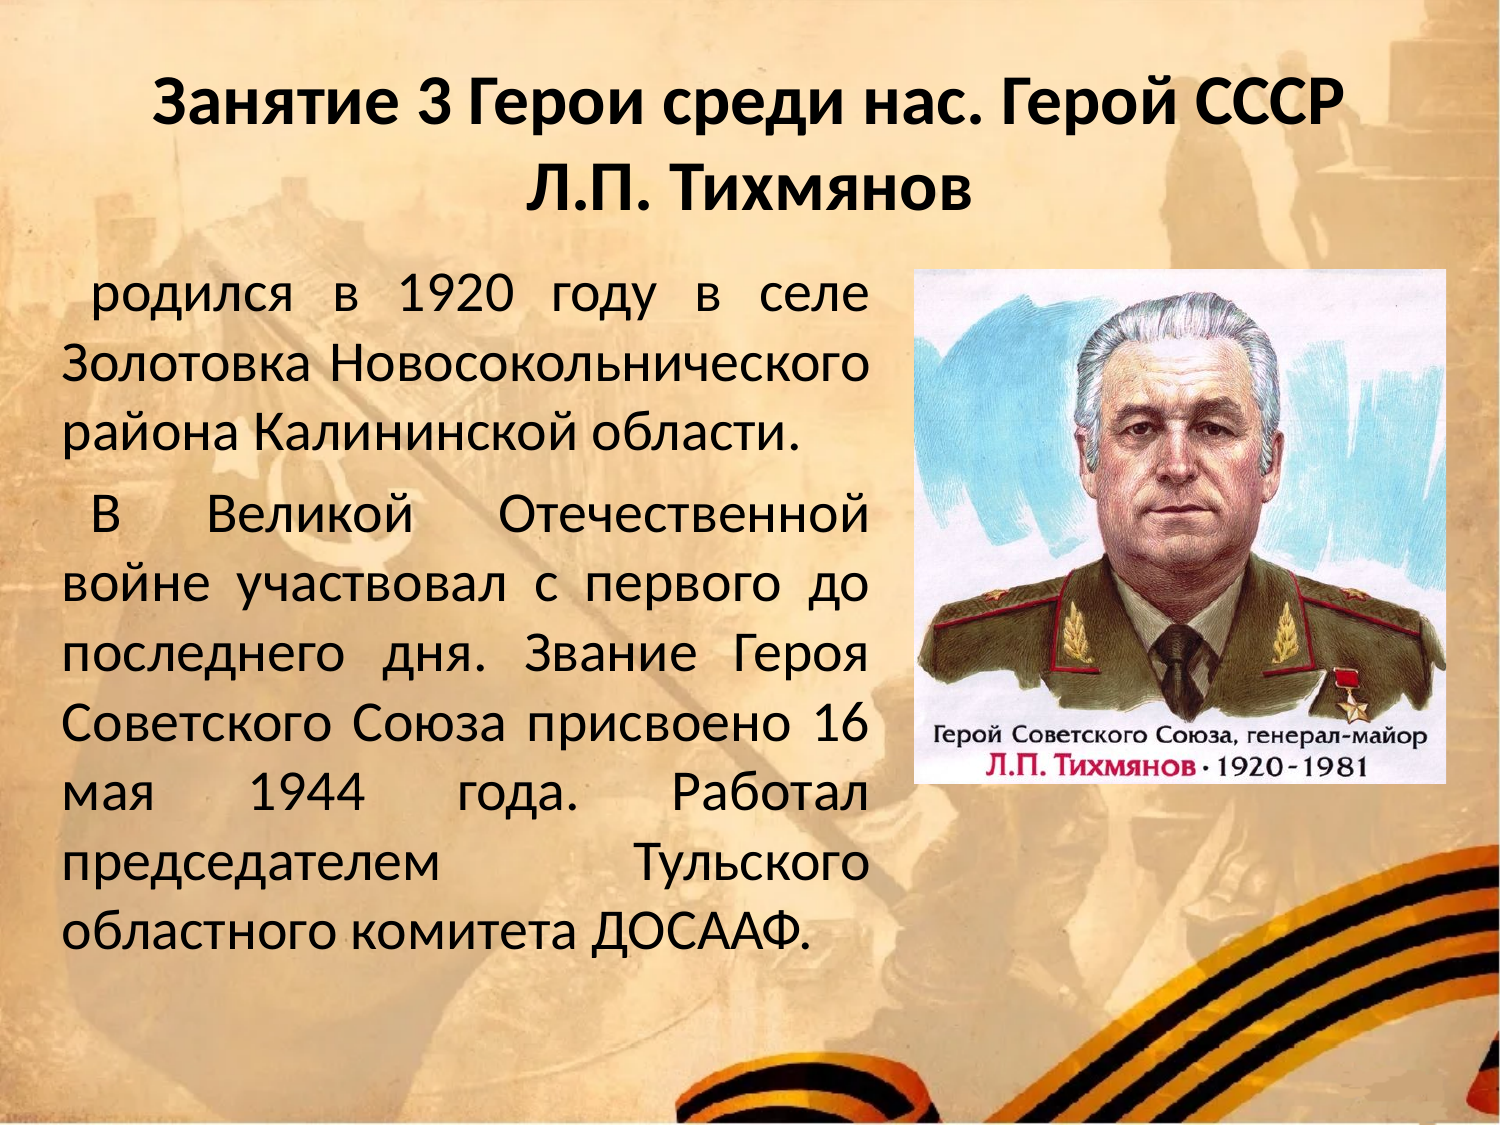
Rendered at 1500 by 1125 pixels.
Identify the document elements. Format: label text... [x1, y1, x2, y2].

list родился в 1920 году в селе Золотовка Новосокольнического района Калининской области. В Великой Отечественной войне участвовал с первого до последнего дня. Звание Героя Советского Союза присвоено 16 мая 1944 года. Работал председателем Тульского областного комитета ДОСААФ. [46, 246, 886, 989]
picture [0, 0, 1500, 1125]
title Занятие 3 Герои среди нас. Герой СССР Л.П. Тихмянов [75, 45, 1425, 233]
